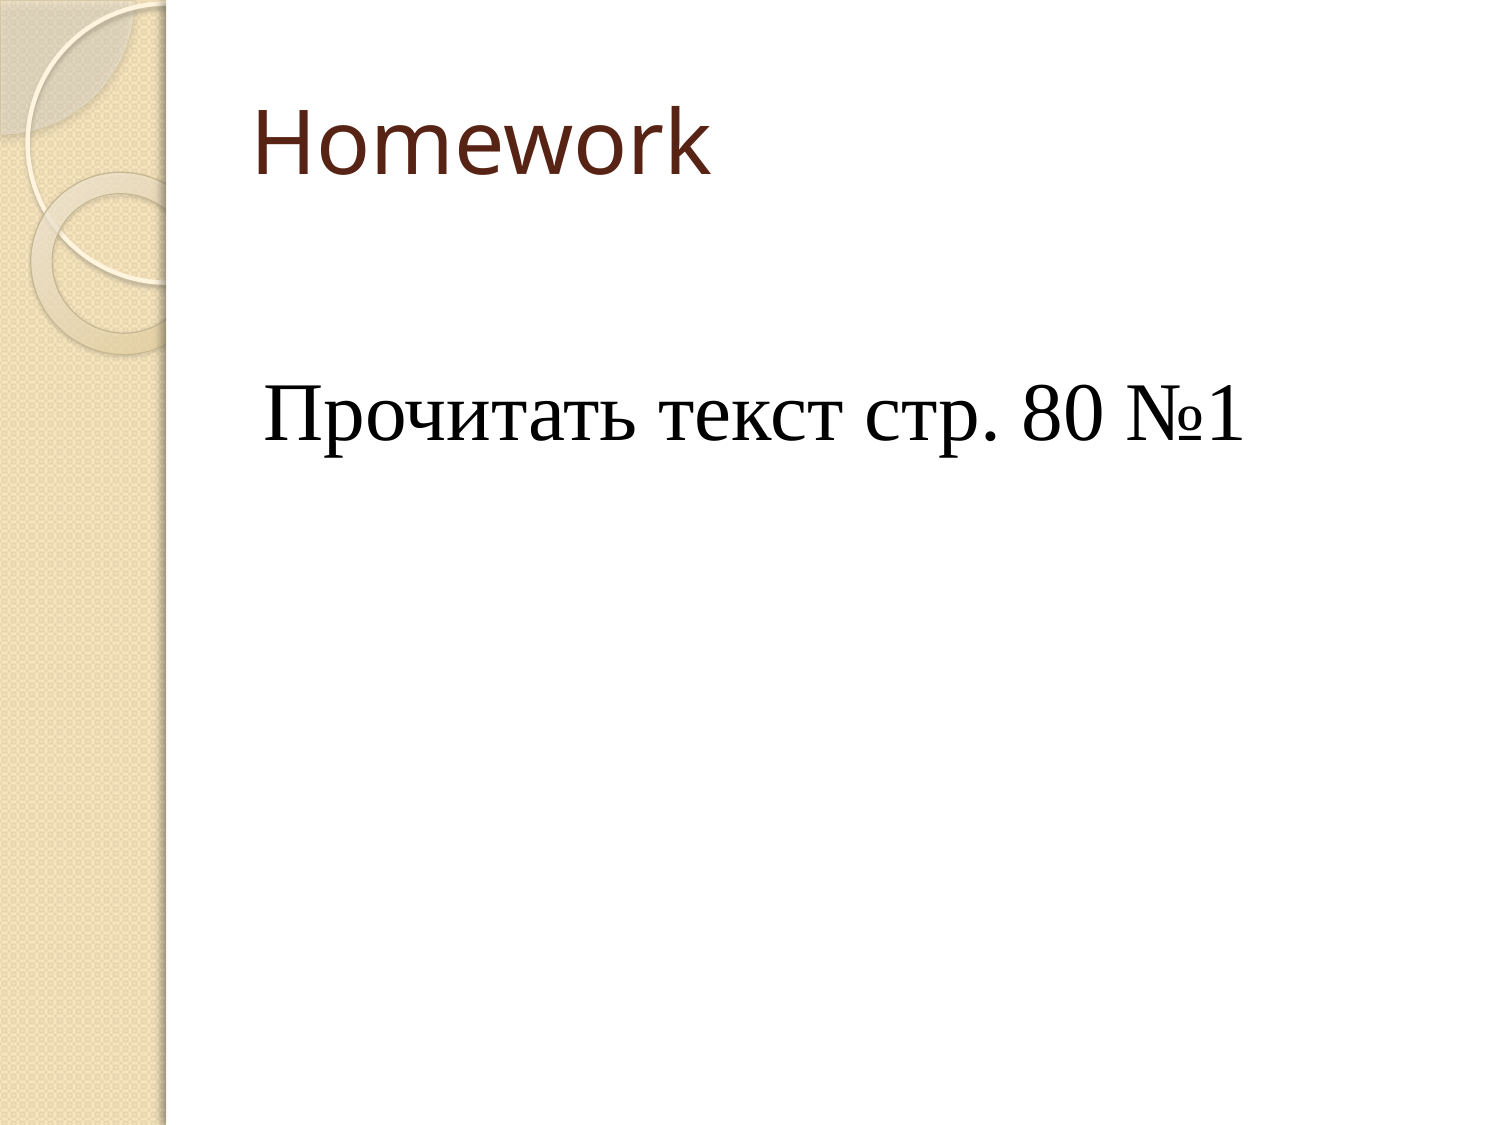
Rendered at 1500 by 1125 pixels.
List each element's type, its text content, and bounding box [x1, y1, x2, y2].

title Homework [235, 45, 1466, 233]
list Прочитать текст стр. 80 №1 [235, 237, 1466, 1025]
